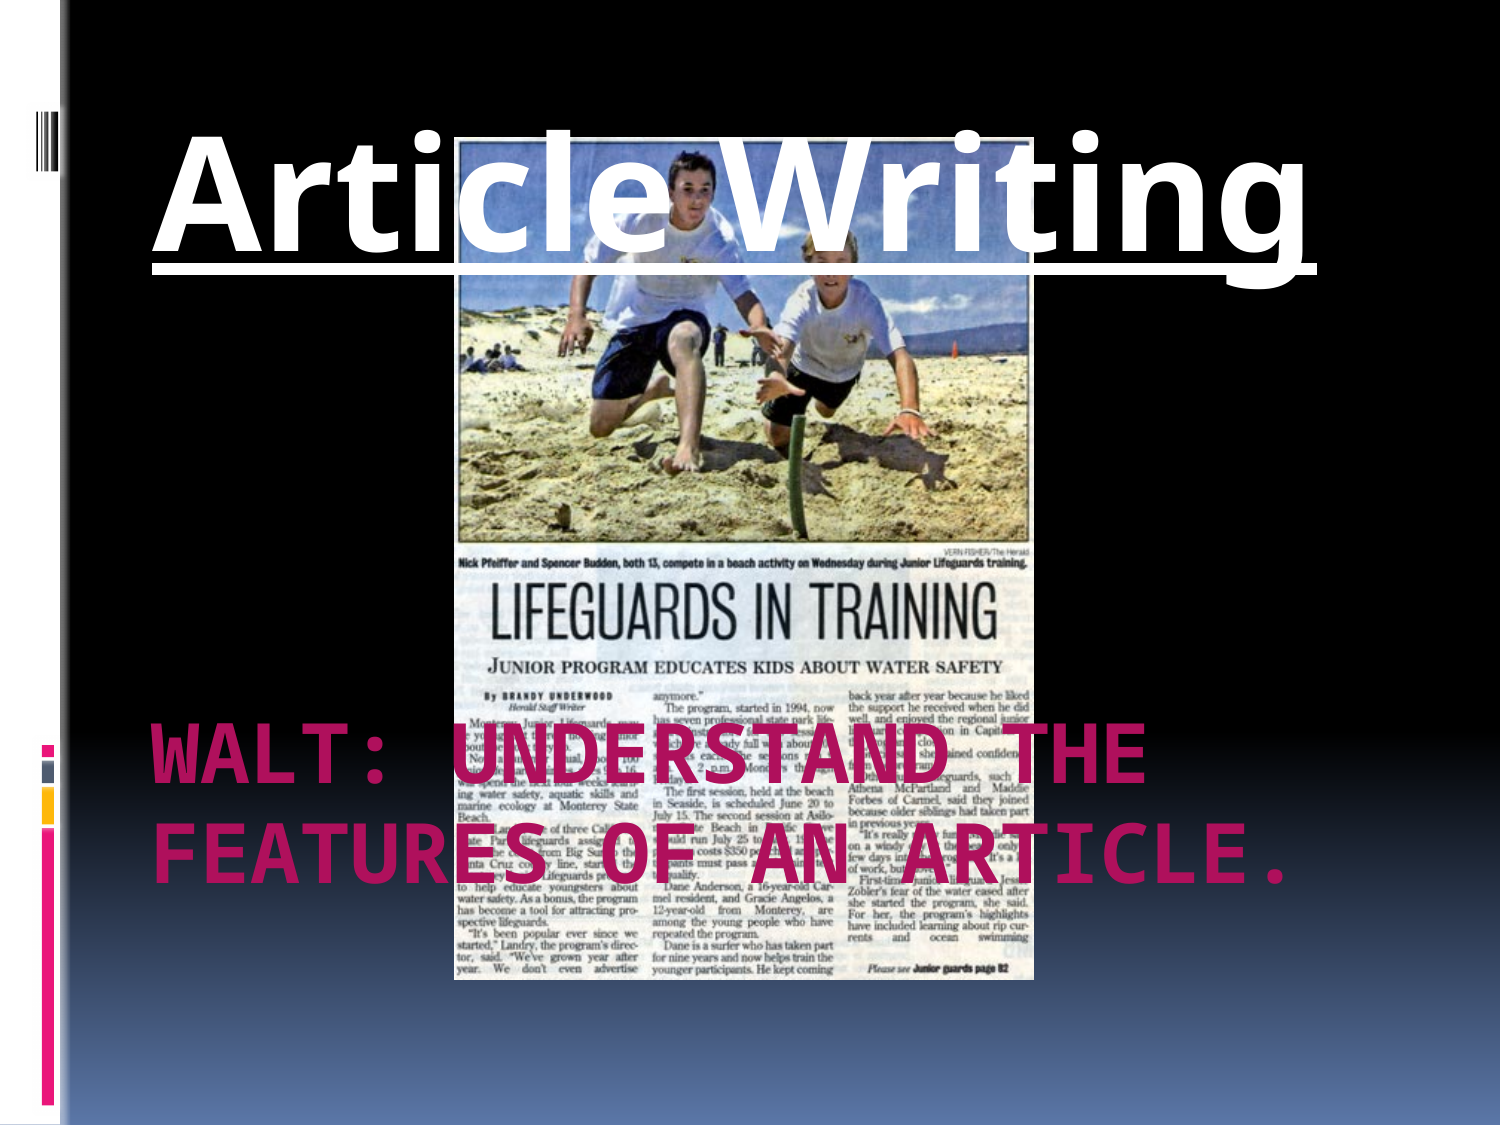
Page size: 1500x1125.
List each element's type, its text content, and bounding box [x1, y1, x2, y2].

subtitle Article Writing [135, 42, 1411, 291]
picture [454, 136, 1034, 980]
title Walt: Understand the features of an Article. [135, 692, 1411, 1017]
